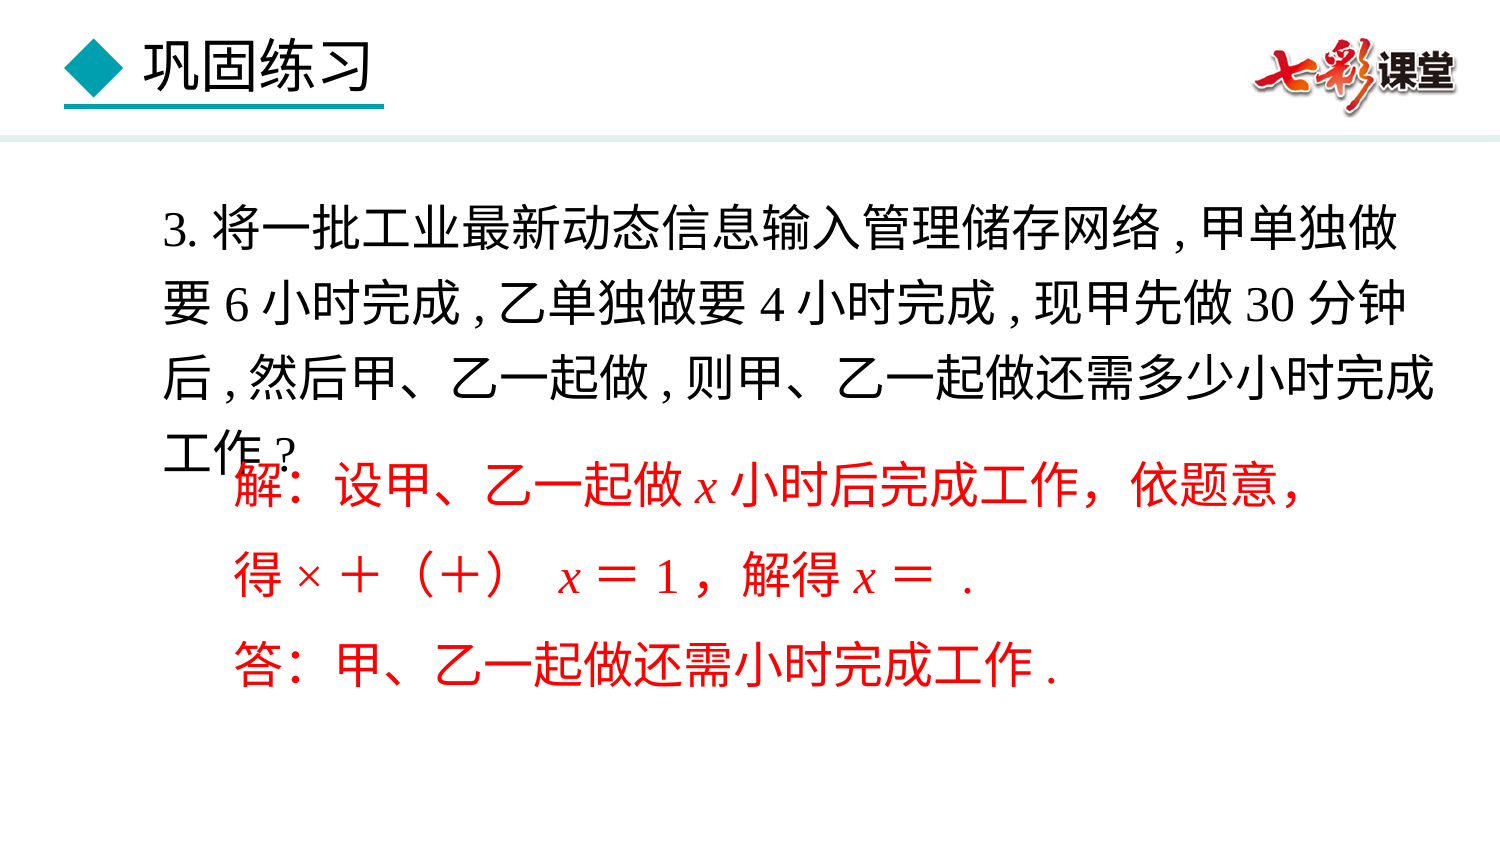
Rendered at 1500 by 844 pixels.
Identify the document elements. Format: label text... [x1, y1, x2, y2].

text_box 3.将一批工业最新动态信息输入管理储存网络,甲单独做要6小时完成,乙单独做要4小时完成,现甲先做30分钟后,然后甲、乙一起做,则甲、乙一起做还需多少小时完成工作? [147, 173, 1460, 489]
picture [1249, 32, 1461, 118]
